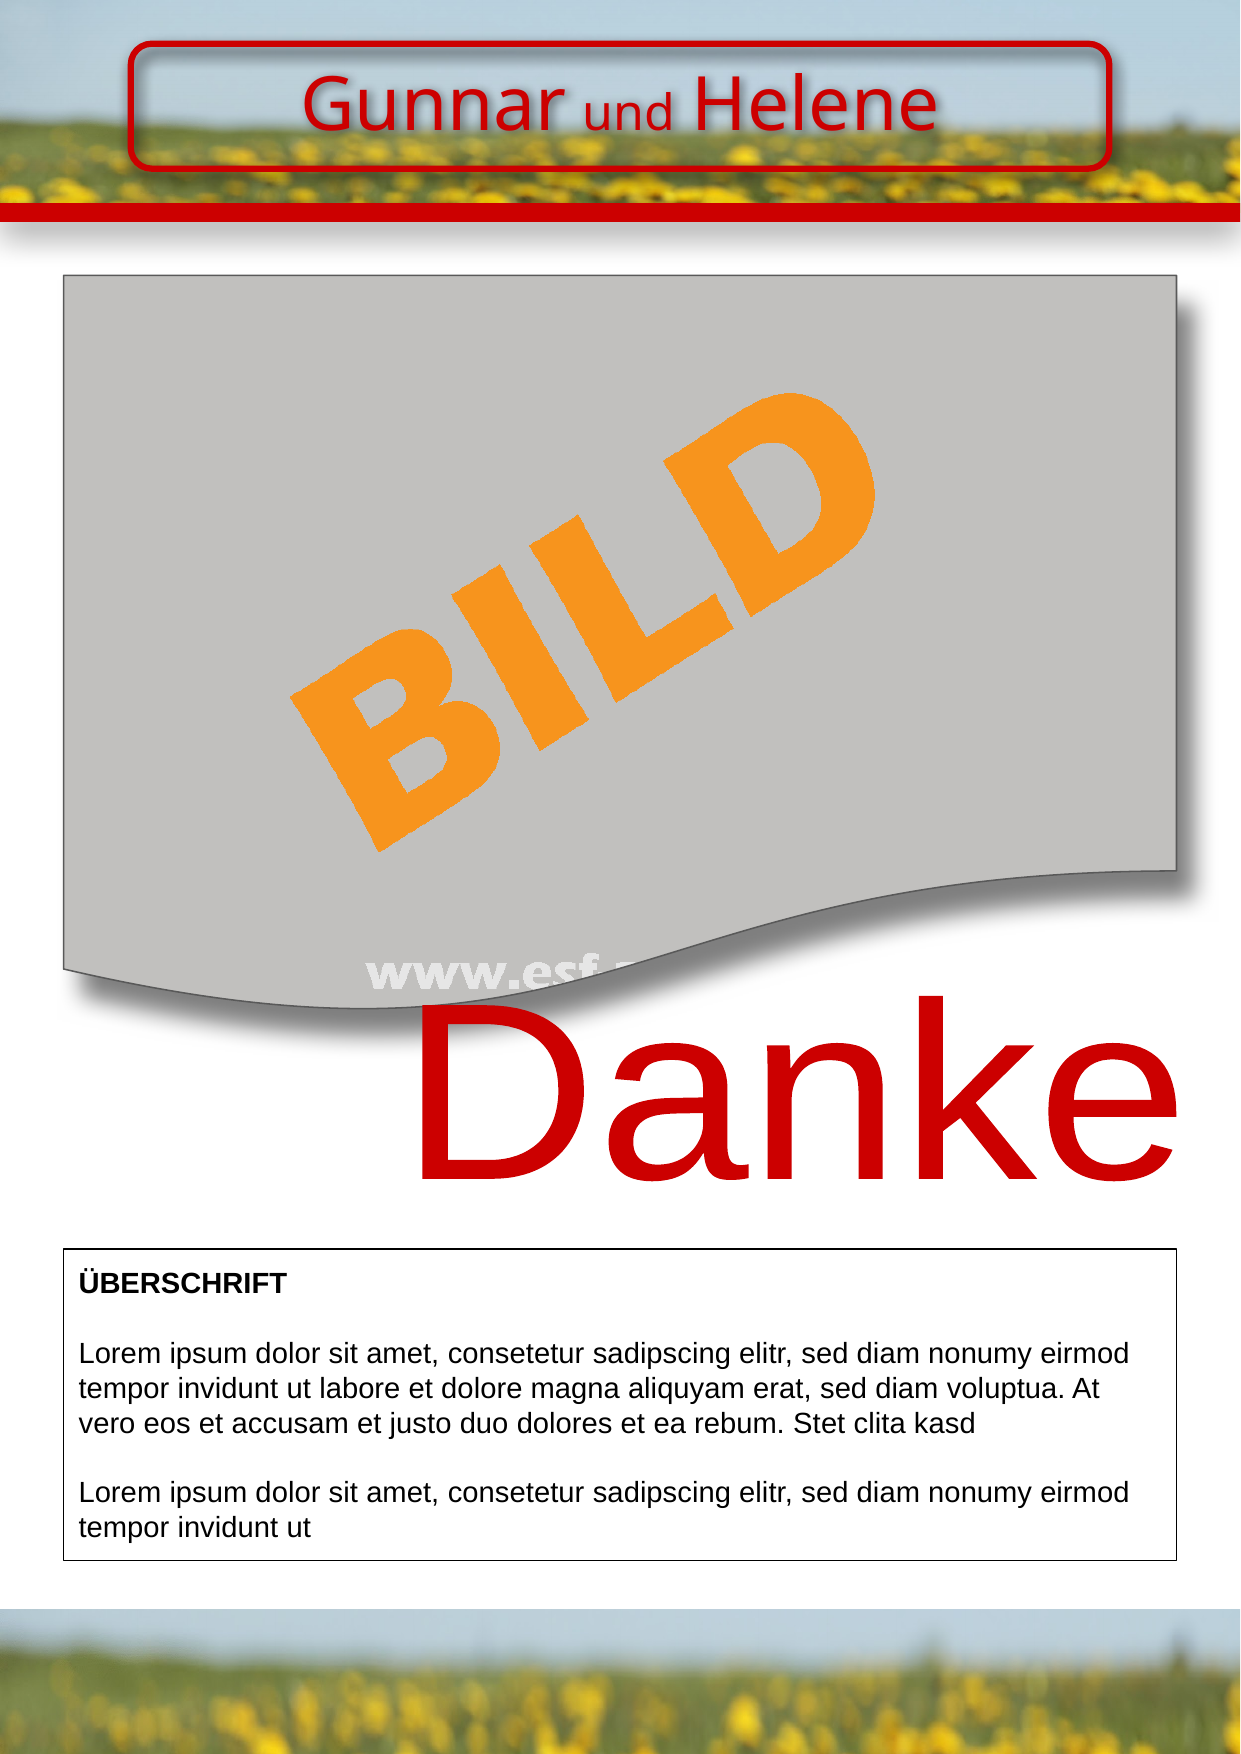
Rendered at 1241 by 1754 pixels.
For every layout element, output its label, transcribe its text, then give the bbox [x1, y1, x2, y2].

picture [0, 1609, 1241, 1754]
text_box ÜBERSCHRIFT Lorem ipsum dolor sit amet, consetetur sadipscing elitr, sed diam nonumy eirmod tempor invidunt ut labore et dolore magna aliquyam erat, sed diam voluptua. At vero eos et accusam et justo duo dolores et ea rebum. Stet clita kasd Lorem ipsum dolor sit amet, consetetur sadipscing elitr, sed diam nonumy eirmod tempor invidunt ut [63, 1249, 1177, 1561]
picture [63, 275, 1177, 1019]
picture [0, 0, 1241, 212]
